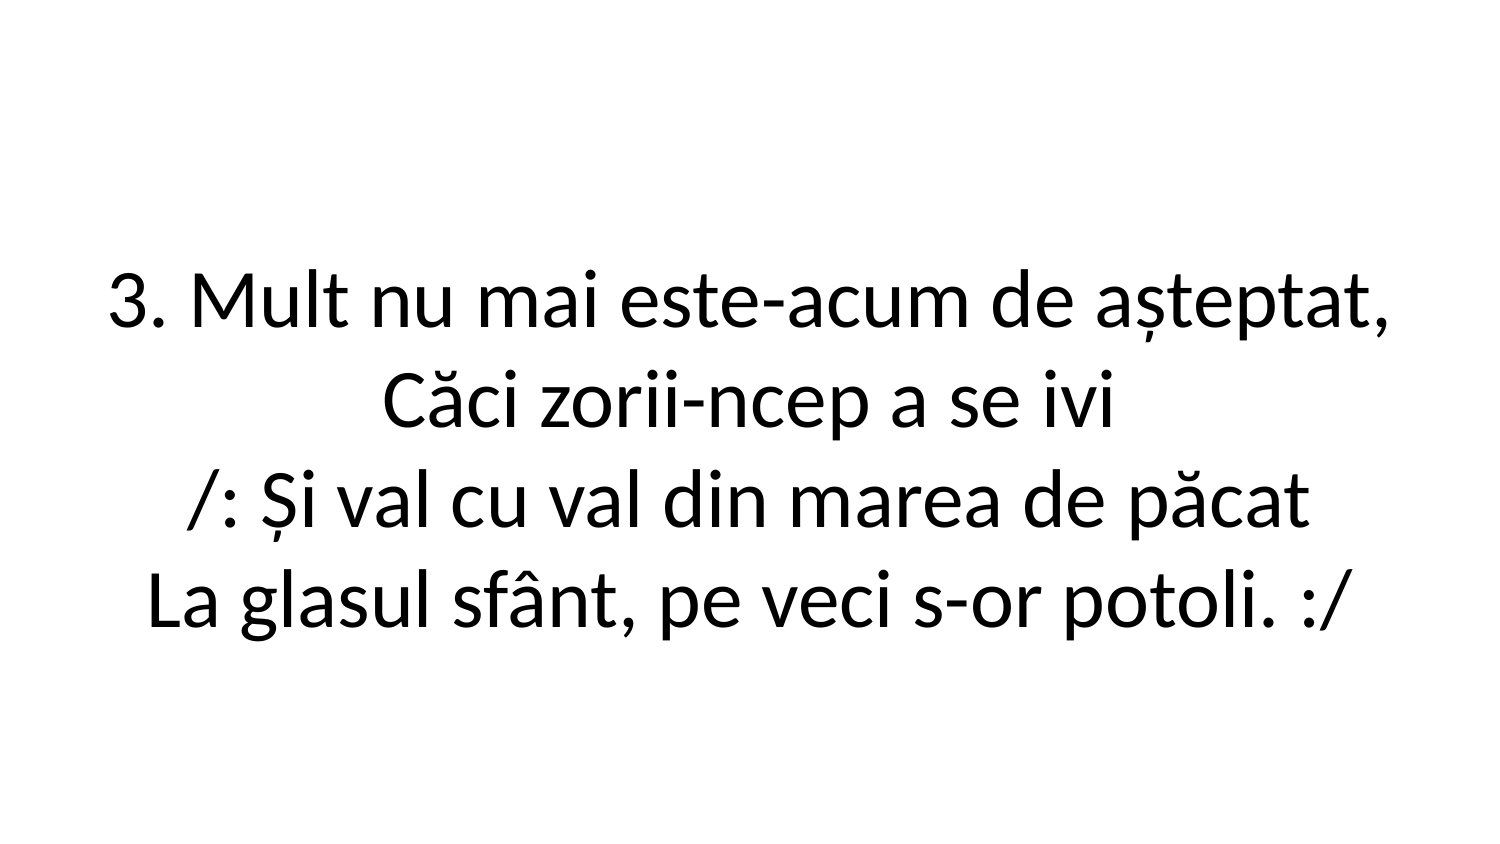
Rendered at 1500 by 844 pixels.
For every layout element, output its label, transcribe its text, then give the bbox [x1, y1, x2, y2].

text_box 3. Mult nu mai este-acum de așteptat, Căci zorii-ncep a se ivi /: Și val cu val din marea de păcat La glasul sfânt, pe veci s-or potoli. :/ [91, 192, 1409, 652]
